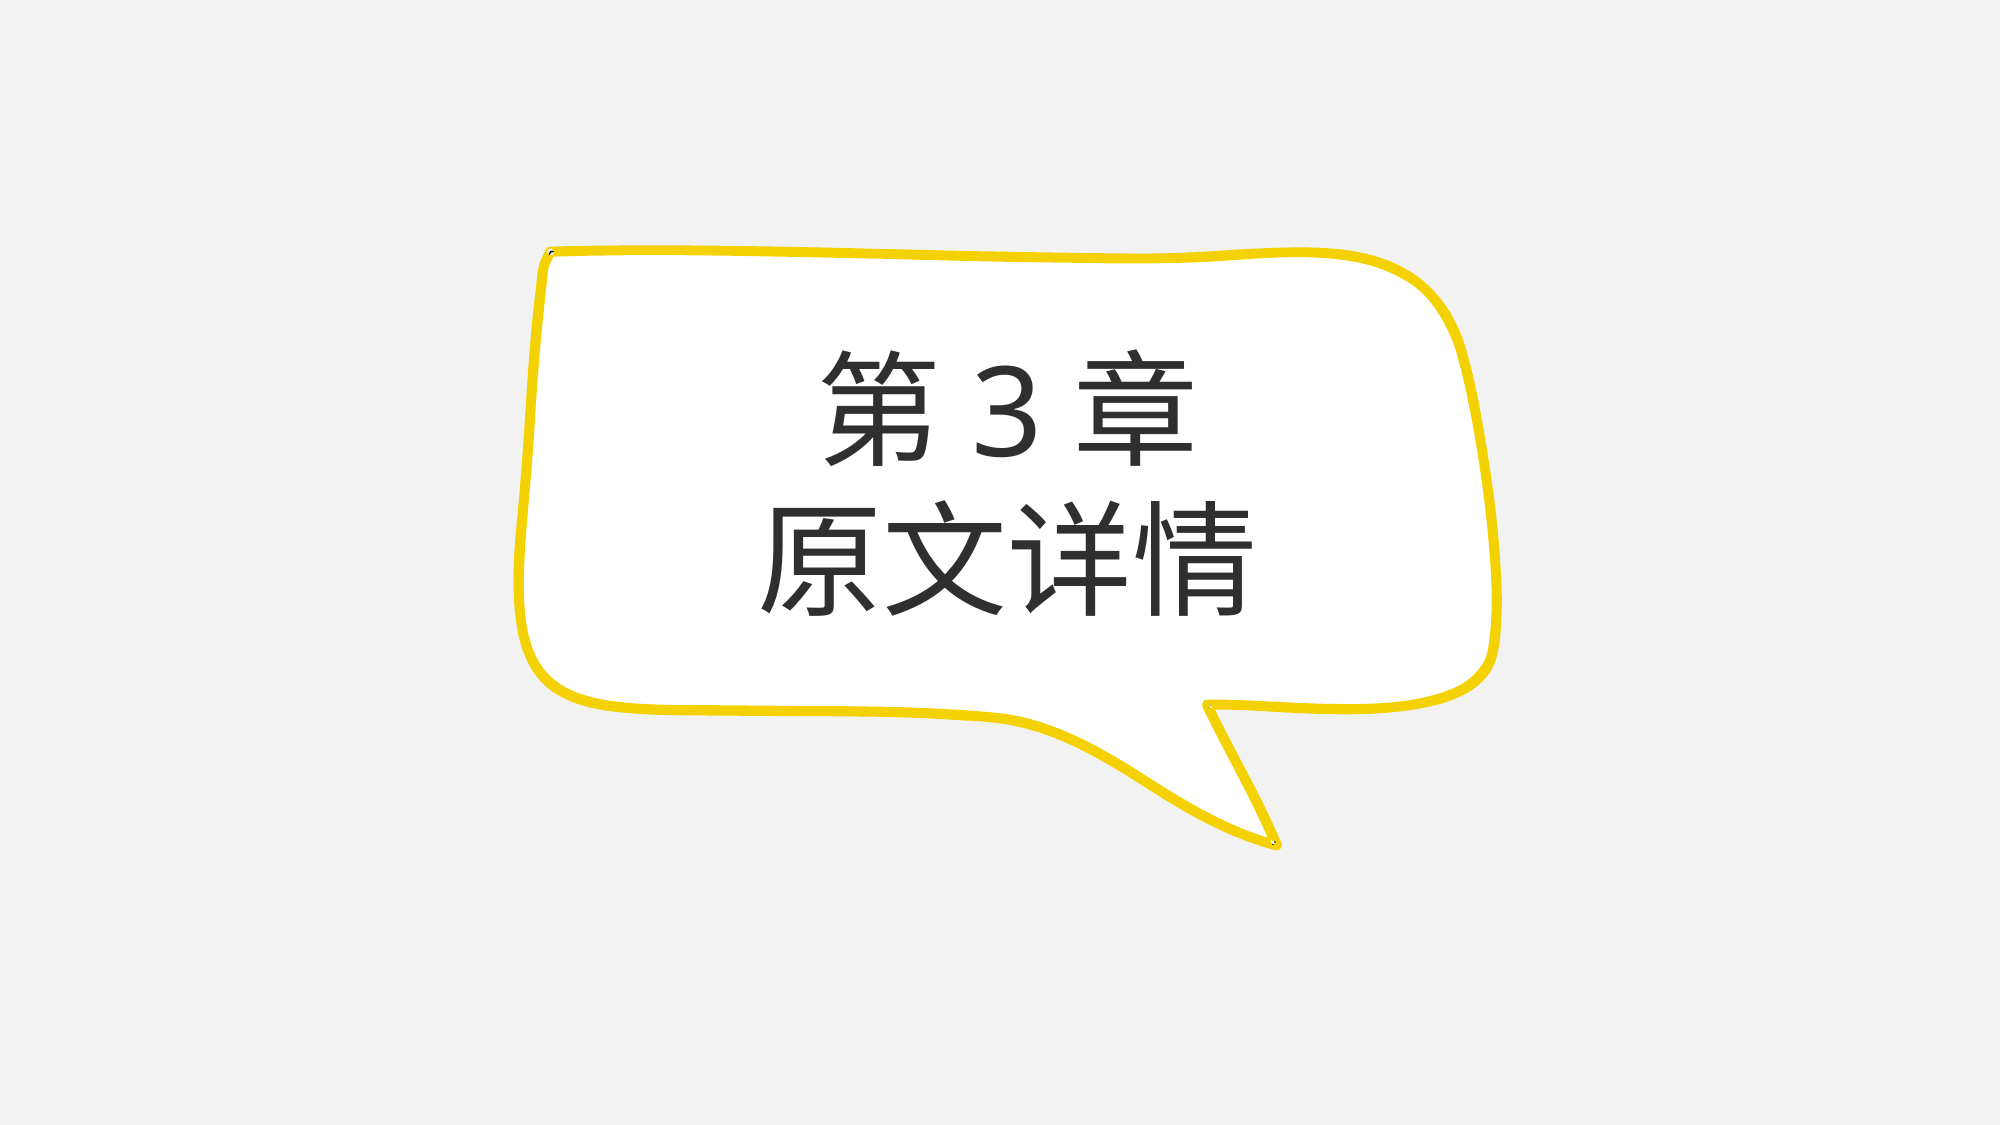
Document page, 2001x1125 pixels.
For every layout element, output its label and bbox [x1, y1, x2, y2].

text_box [511, 217, 1517, 851]
